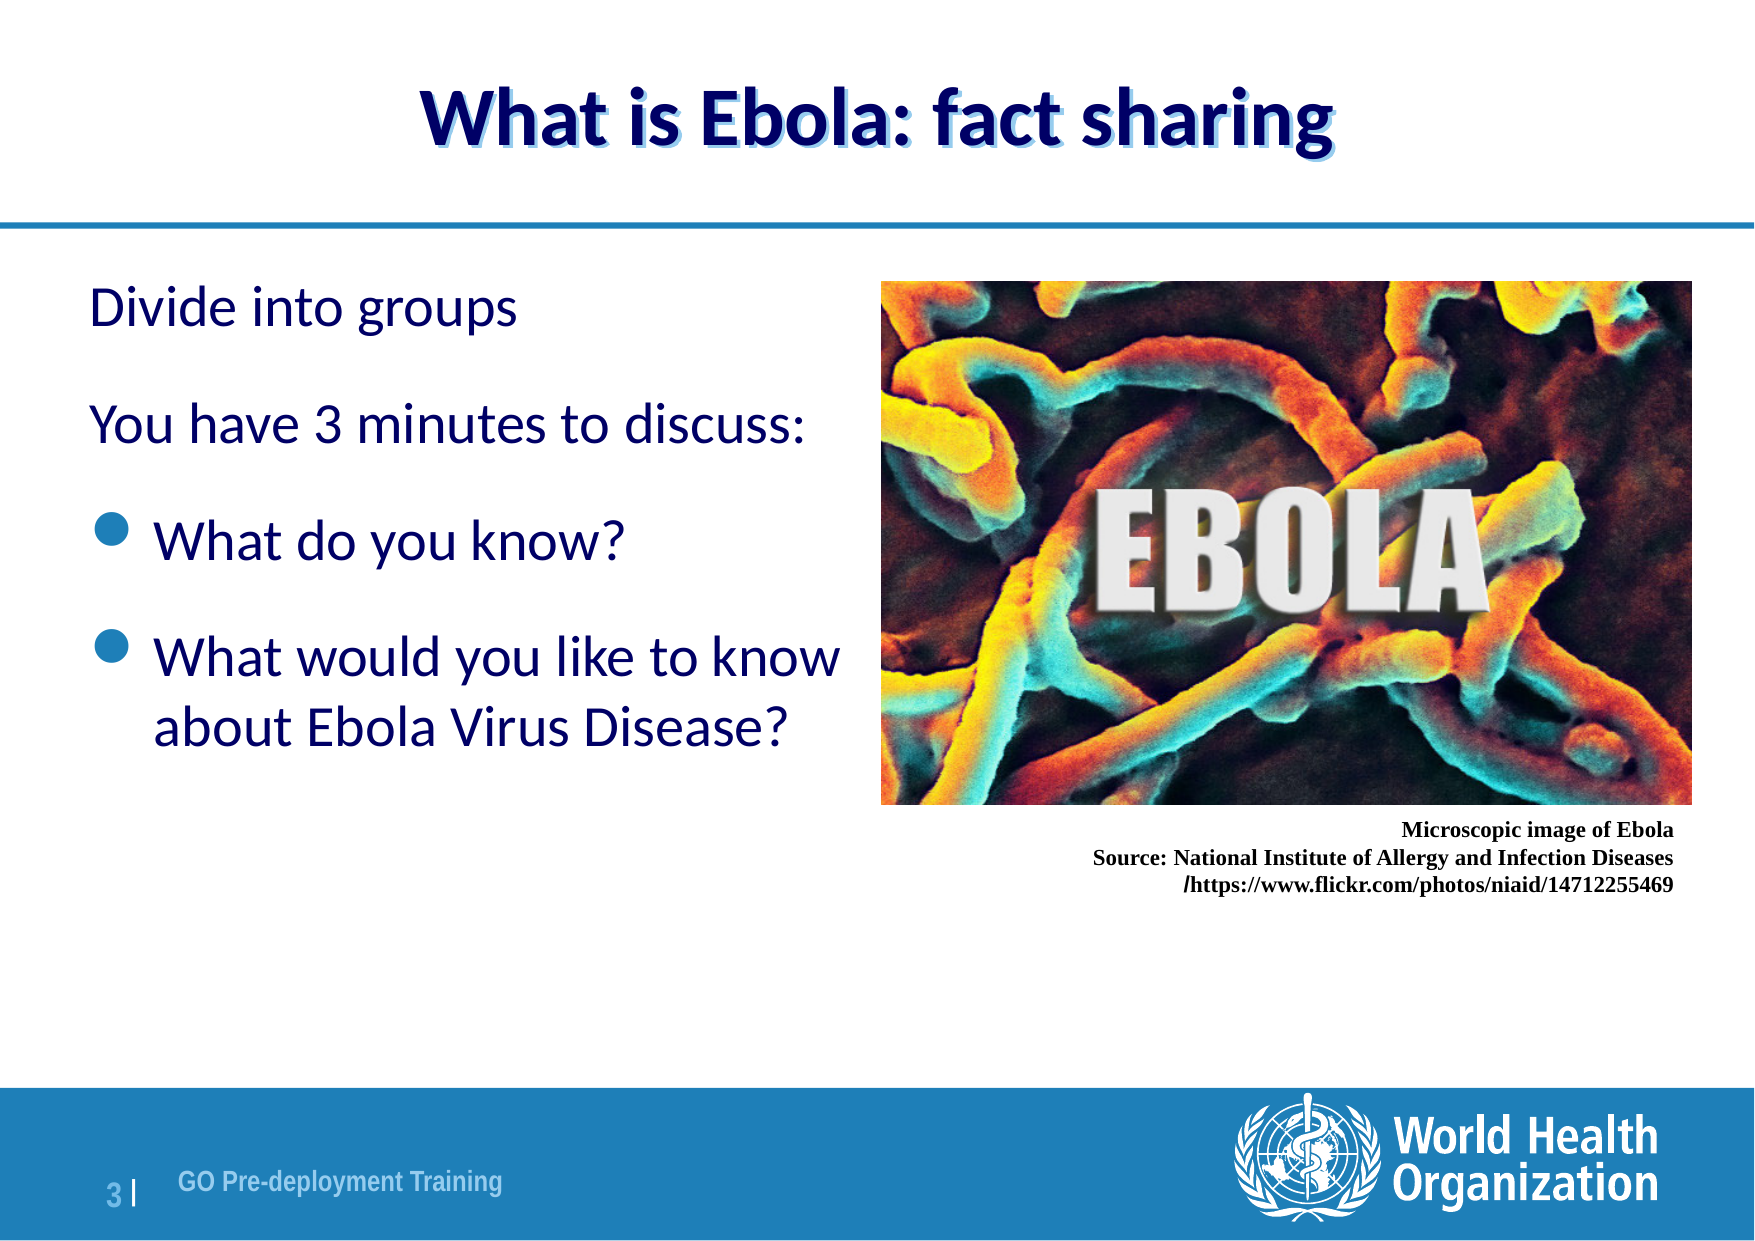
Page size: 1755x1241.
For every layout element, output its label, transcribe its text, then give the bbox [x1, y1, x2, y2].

title What is Ebola: fact sharing [0, 0, 1755, 224]
text_box Microscopic image of Ebola Source: National Institute of Allergy and Infection Diseases https://www.flickr.com/photos/niaid/14712255469/ [1015, 812, 1692, 906]
list Divide into groups You have 3 minutes to discuss: What do you know? What would you like to know about Ebola Virus Disease? [89, 268, 857, 943]
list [881, 281, 1692, 805]
